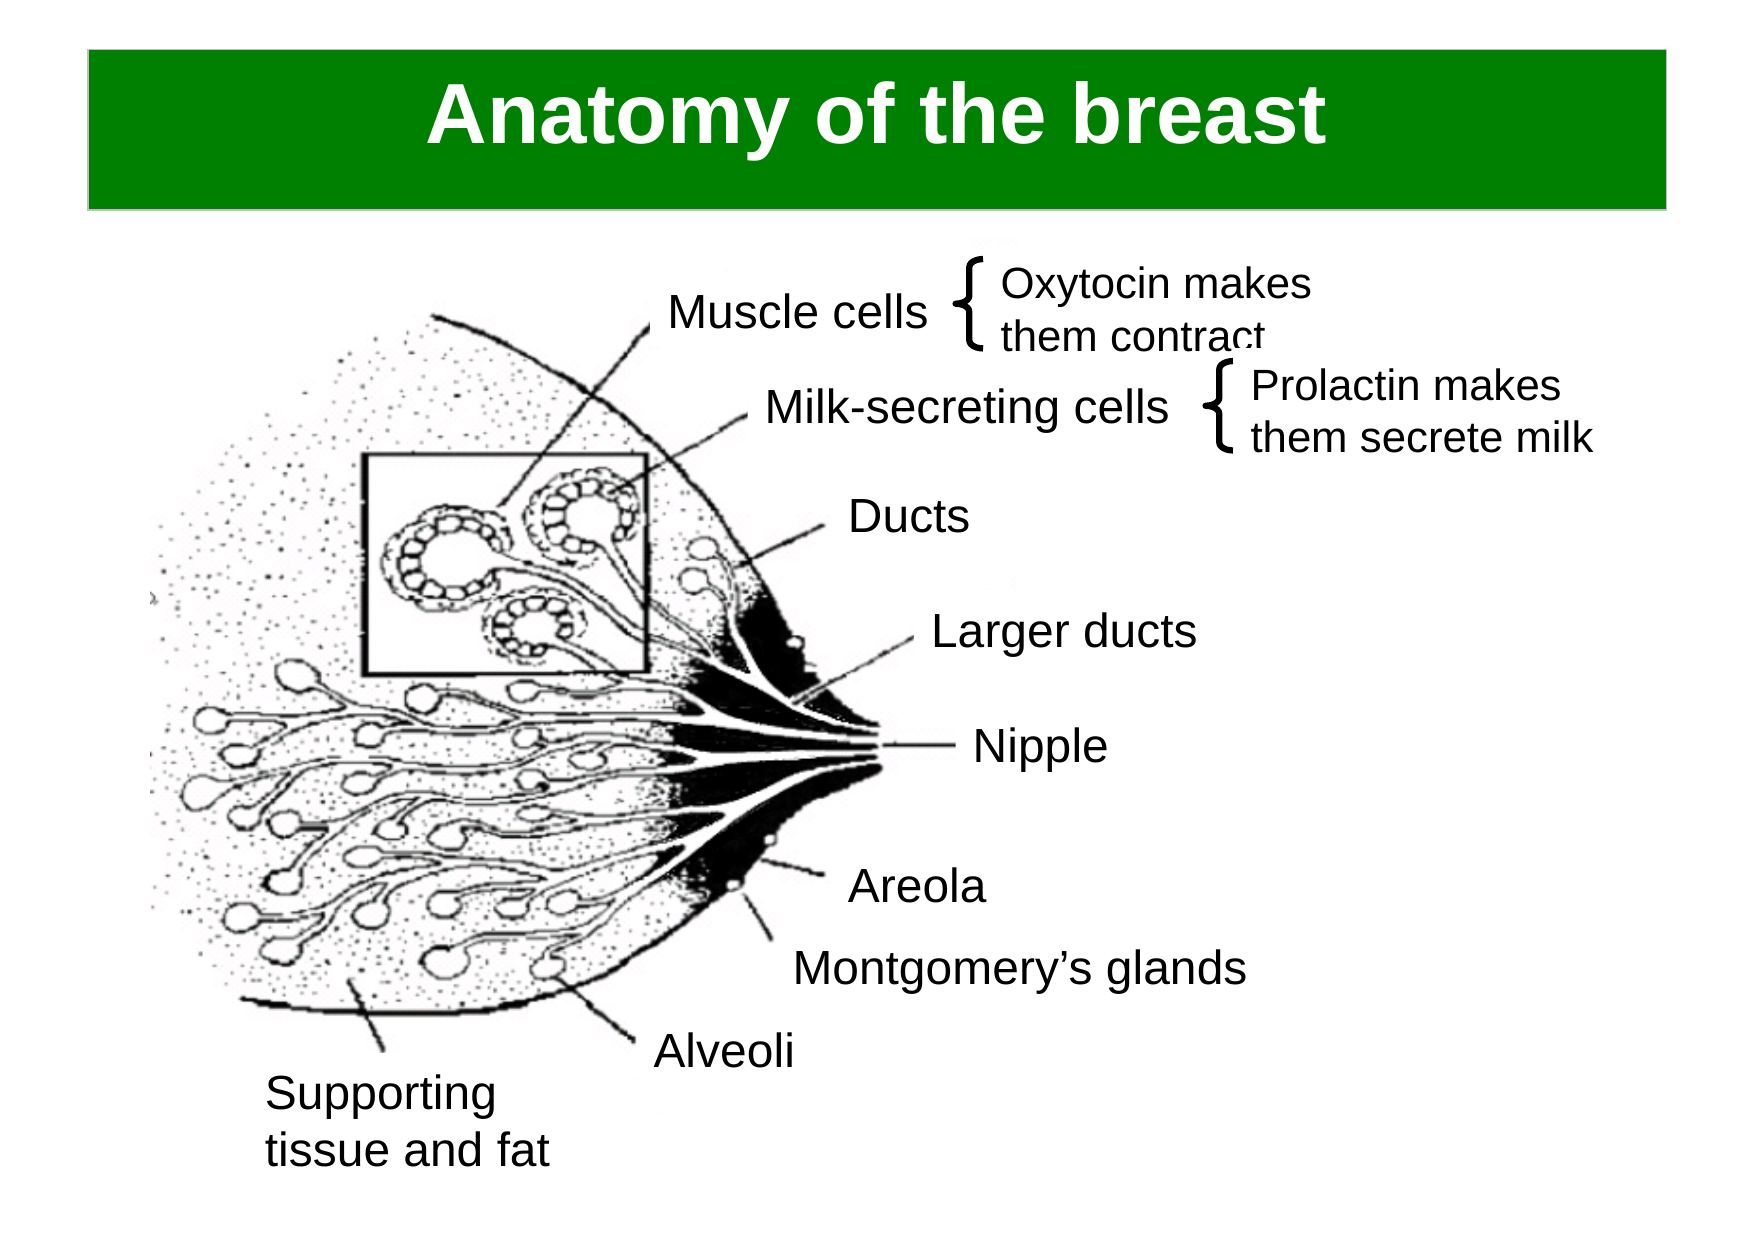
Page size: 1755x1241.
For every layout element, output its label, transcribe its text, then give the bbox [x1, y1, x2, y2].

title Anatomy of the breast [87, 49, 1667, 211]
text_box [150, 233, 1616, 1183]
